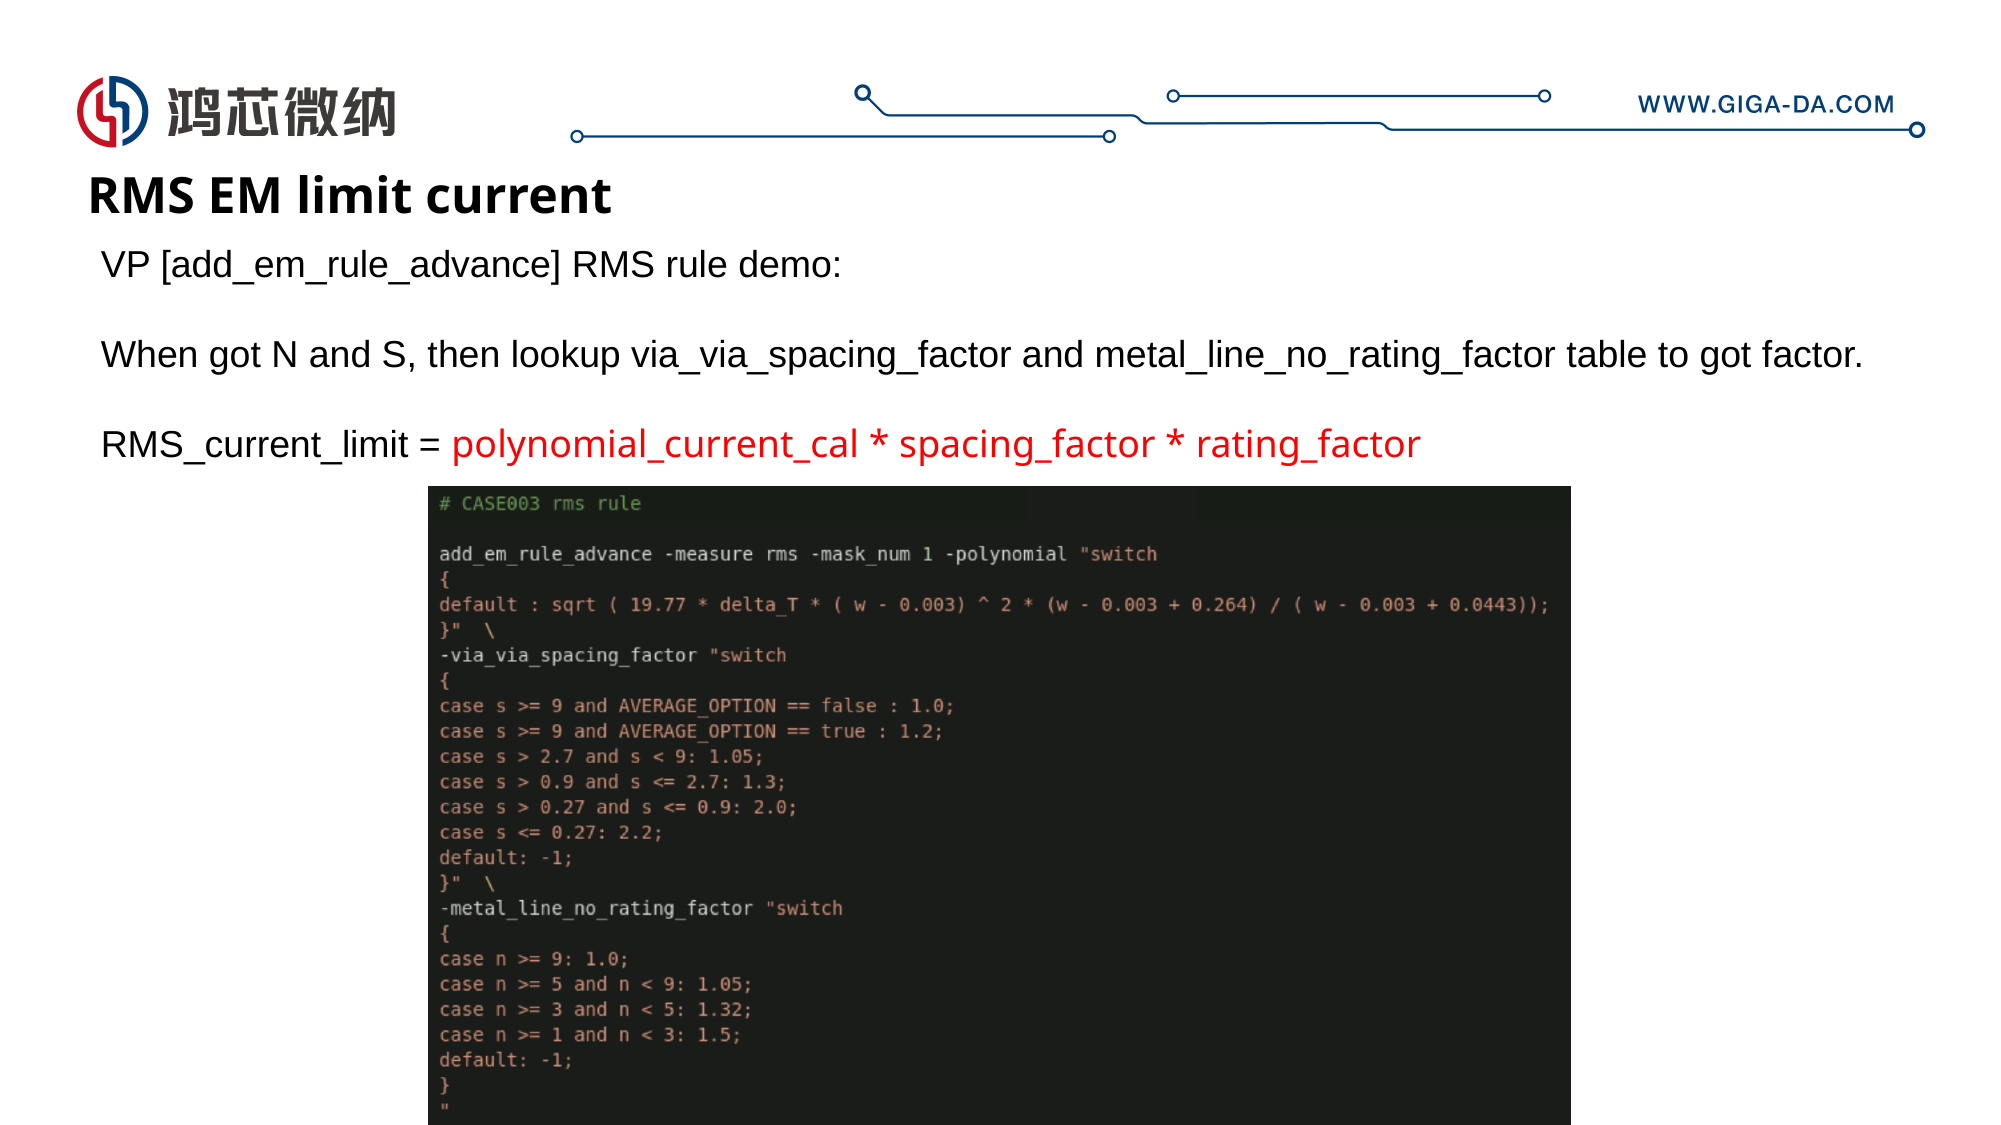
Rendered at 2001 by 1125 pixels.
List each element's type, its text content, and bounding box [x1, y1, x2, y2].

text_box RMS EM limit current [72, 156, 628, 232]
text_box VP [add_em_rule_advance] RMS rule demo: When got N and S, then lookup via_via_spacing_factor and metal_line_no_rating_factor table to got factor. RMS_current_limit = polynomial_current_cal * spacing_factor * rating_factor [85, 232, 1880, 472]
picture [0, 0, 2001, 1125]
